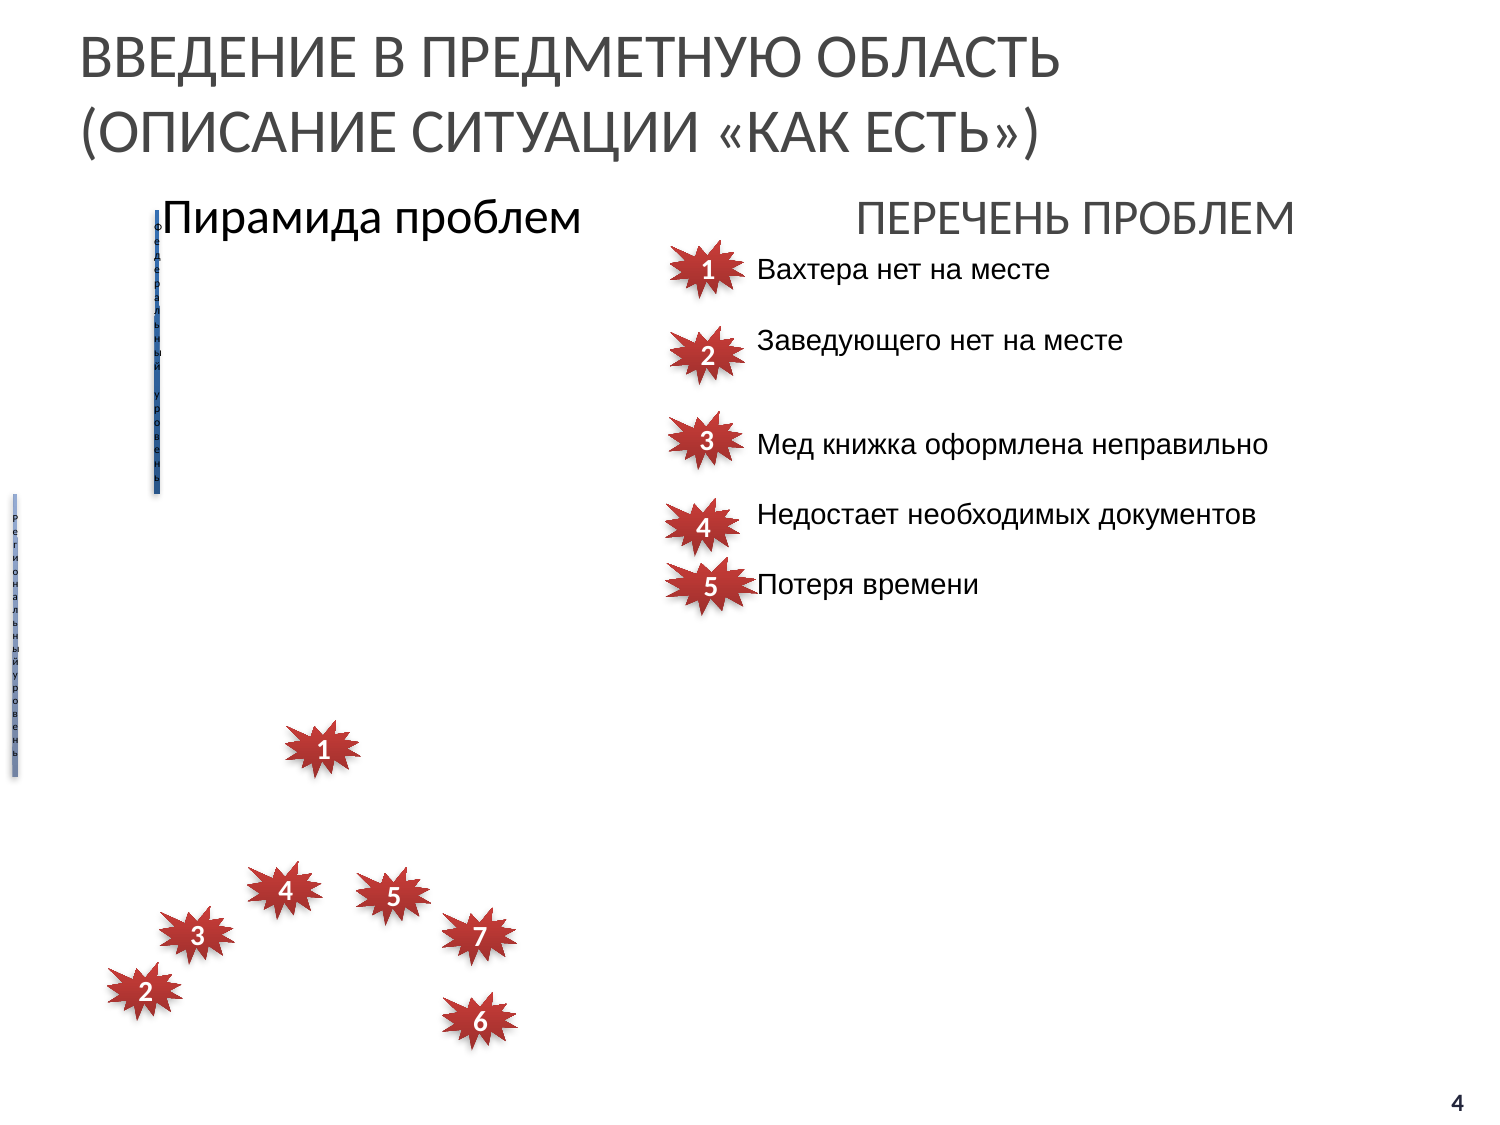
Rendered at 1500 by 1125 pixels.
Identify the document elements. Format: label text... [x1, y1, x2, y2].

title Пирамида проблем [111, 184, 632, 244]
text_box Перечень проблем [815, 184, 1336, 244]
text_box 2 [669, 326, 746, 386]
text_box 5 [665, 557, 758, 617]
text_box 1 [669, 239, 746, 300]
slide_number 4 [1414, 1078, 1500, 1125]
text_box Вахтера нет на месте Заведующего нет на месте Мед книжка оформлена неправильно Недостает необходимых документов Потеря времени [742, 243, 1447, 608]
text_box Введение в предметную область (описание ситуации «как есть») [64, 19, 1490, 161]
text_box 4 [665, 497, 741, 557]
text_box 3 [668, 411, 744, 471]
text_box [17, 255, 644, 1107]
